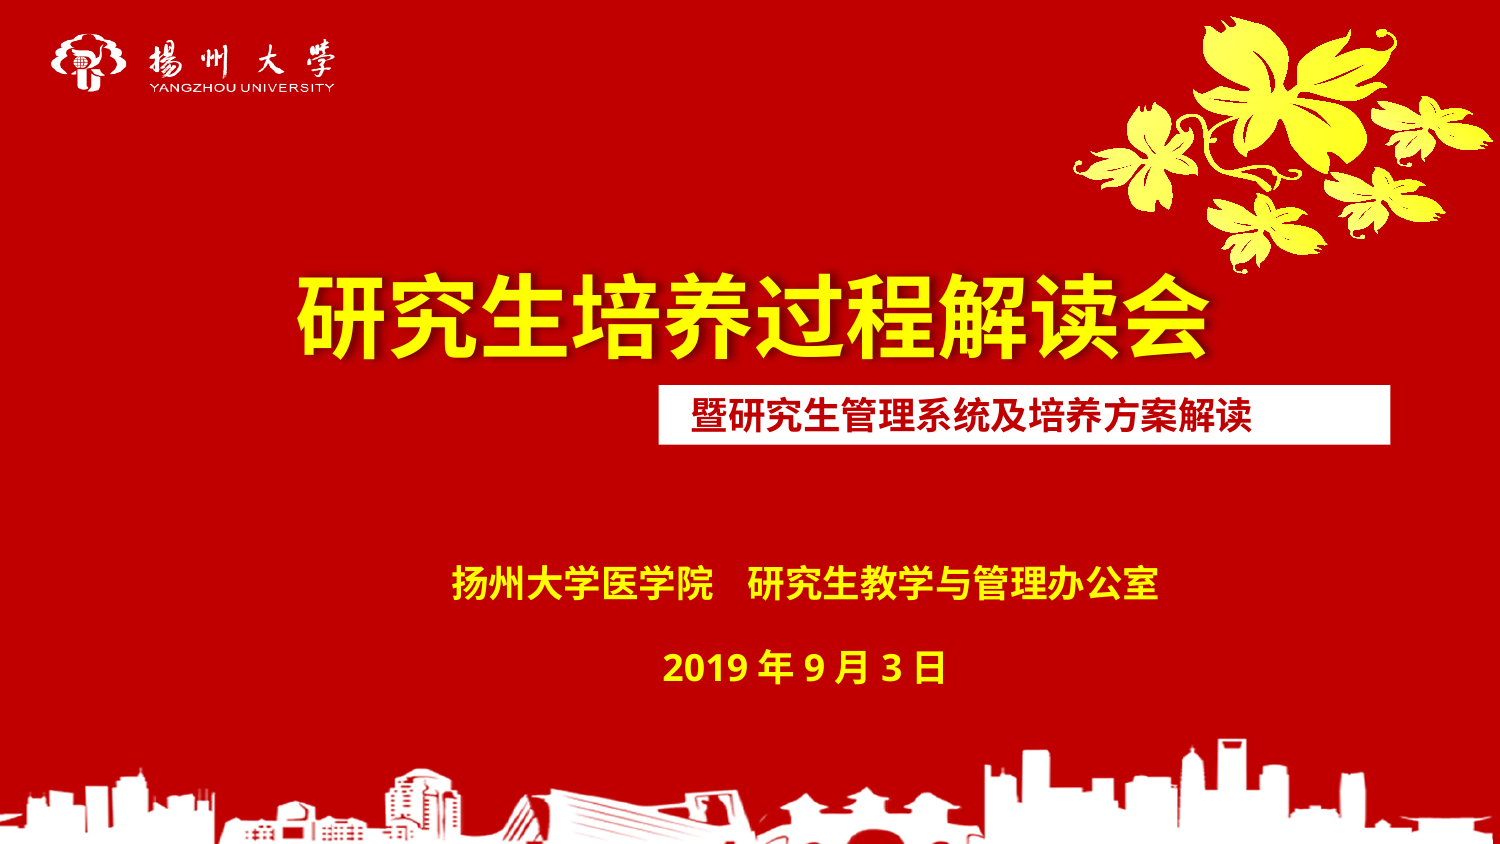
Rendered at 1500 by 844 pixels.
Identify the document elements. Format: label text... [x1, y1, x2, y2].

text_box [1207, 193, 1320, 274]
text_box 暨研究生管理系统及培养方案解读 [658, 385, 1391, 445]
text_box [1371, 96, 1493, 167]
picture [0, 0, 1500, 844]
text_box [1073, 16, 1397, 212]
title 研究生培养过程解读会 [35, 252, 1474, 488]
text_box [1324, 167, 1446, 239]
subtitle 扬州大学医学院 研究生教学与管理办公室 2019年9月3日 [256, 520, 1355, 669]
